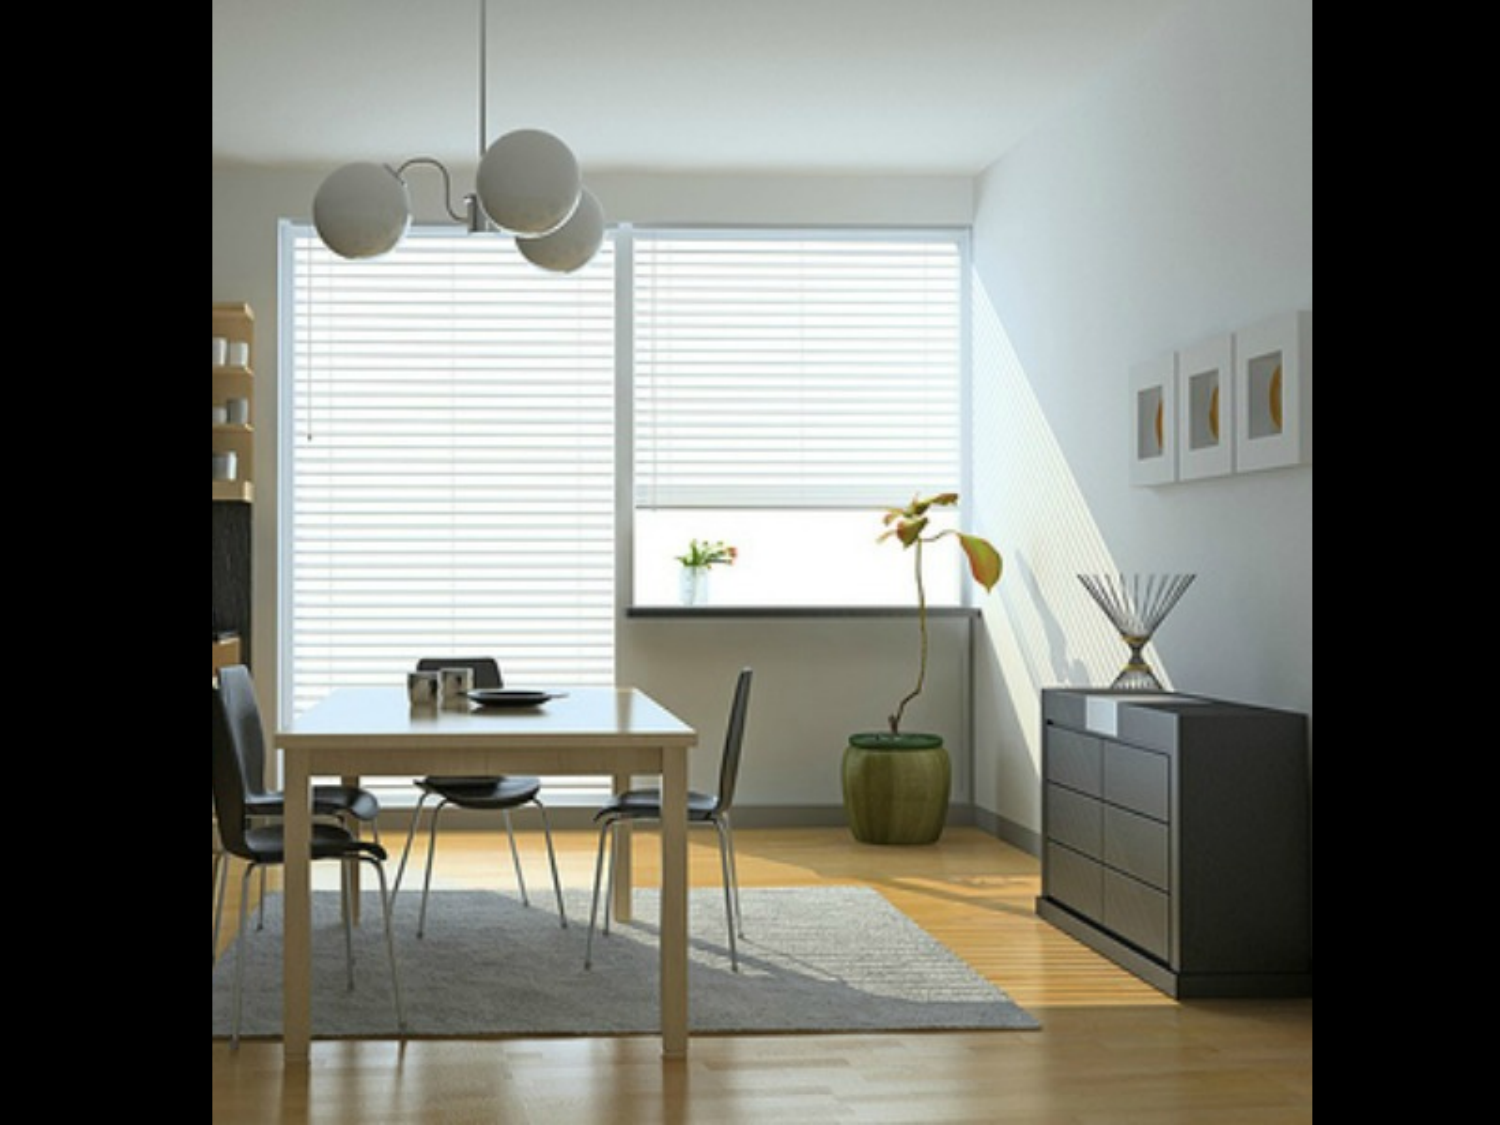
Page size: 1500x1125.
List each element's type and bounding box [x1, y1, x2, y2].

picture [212, 0, 1313, 1125]
